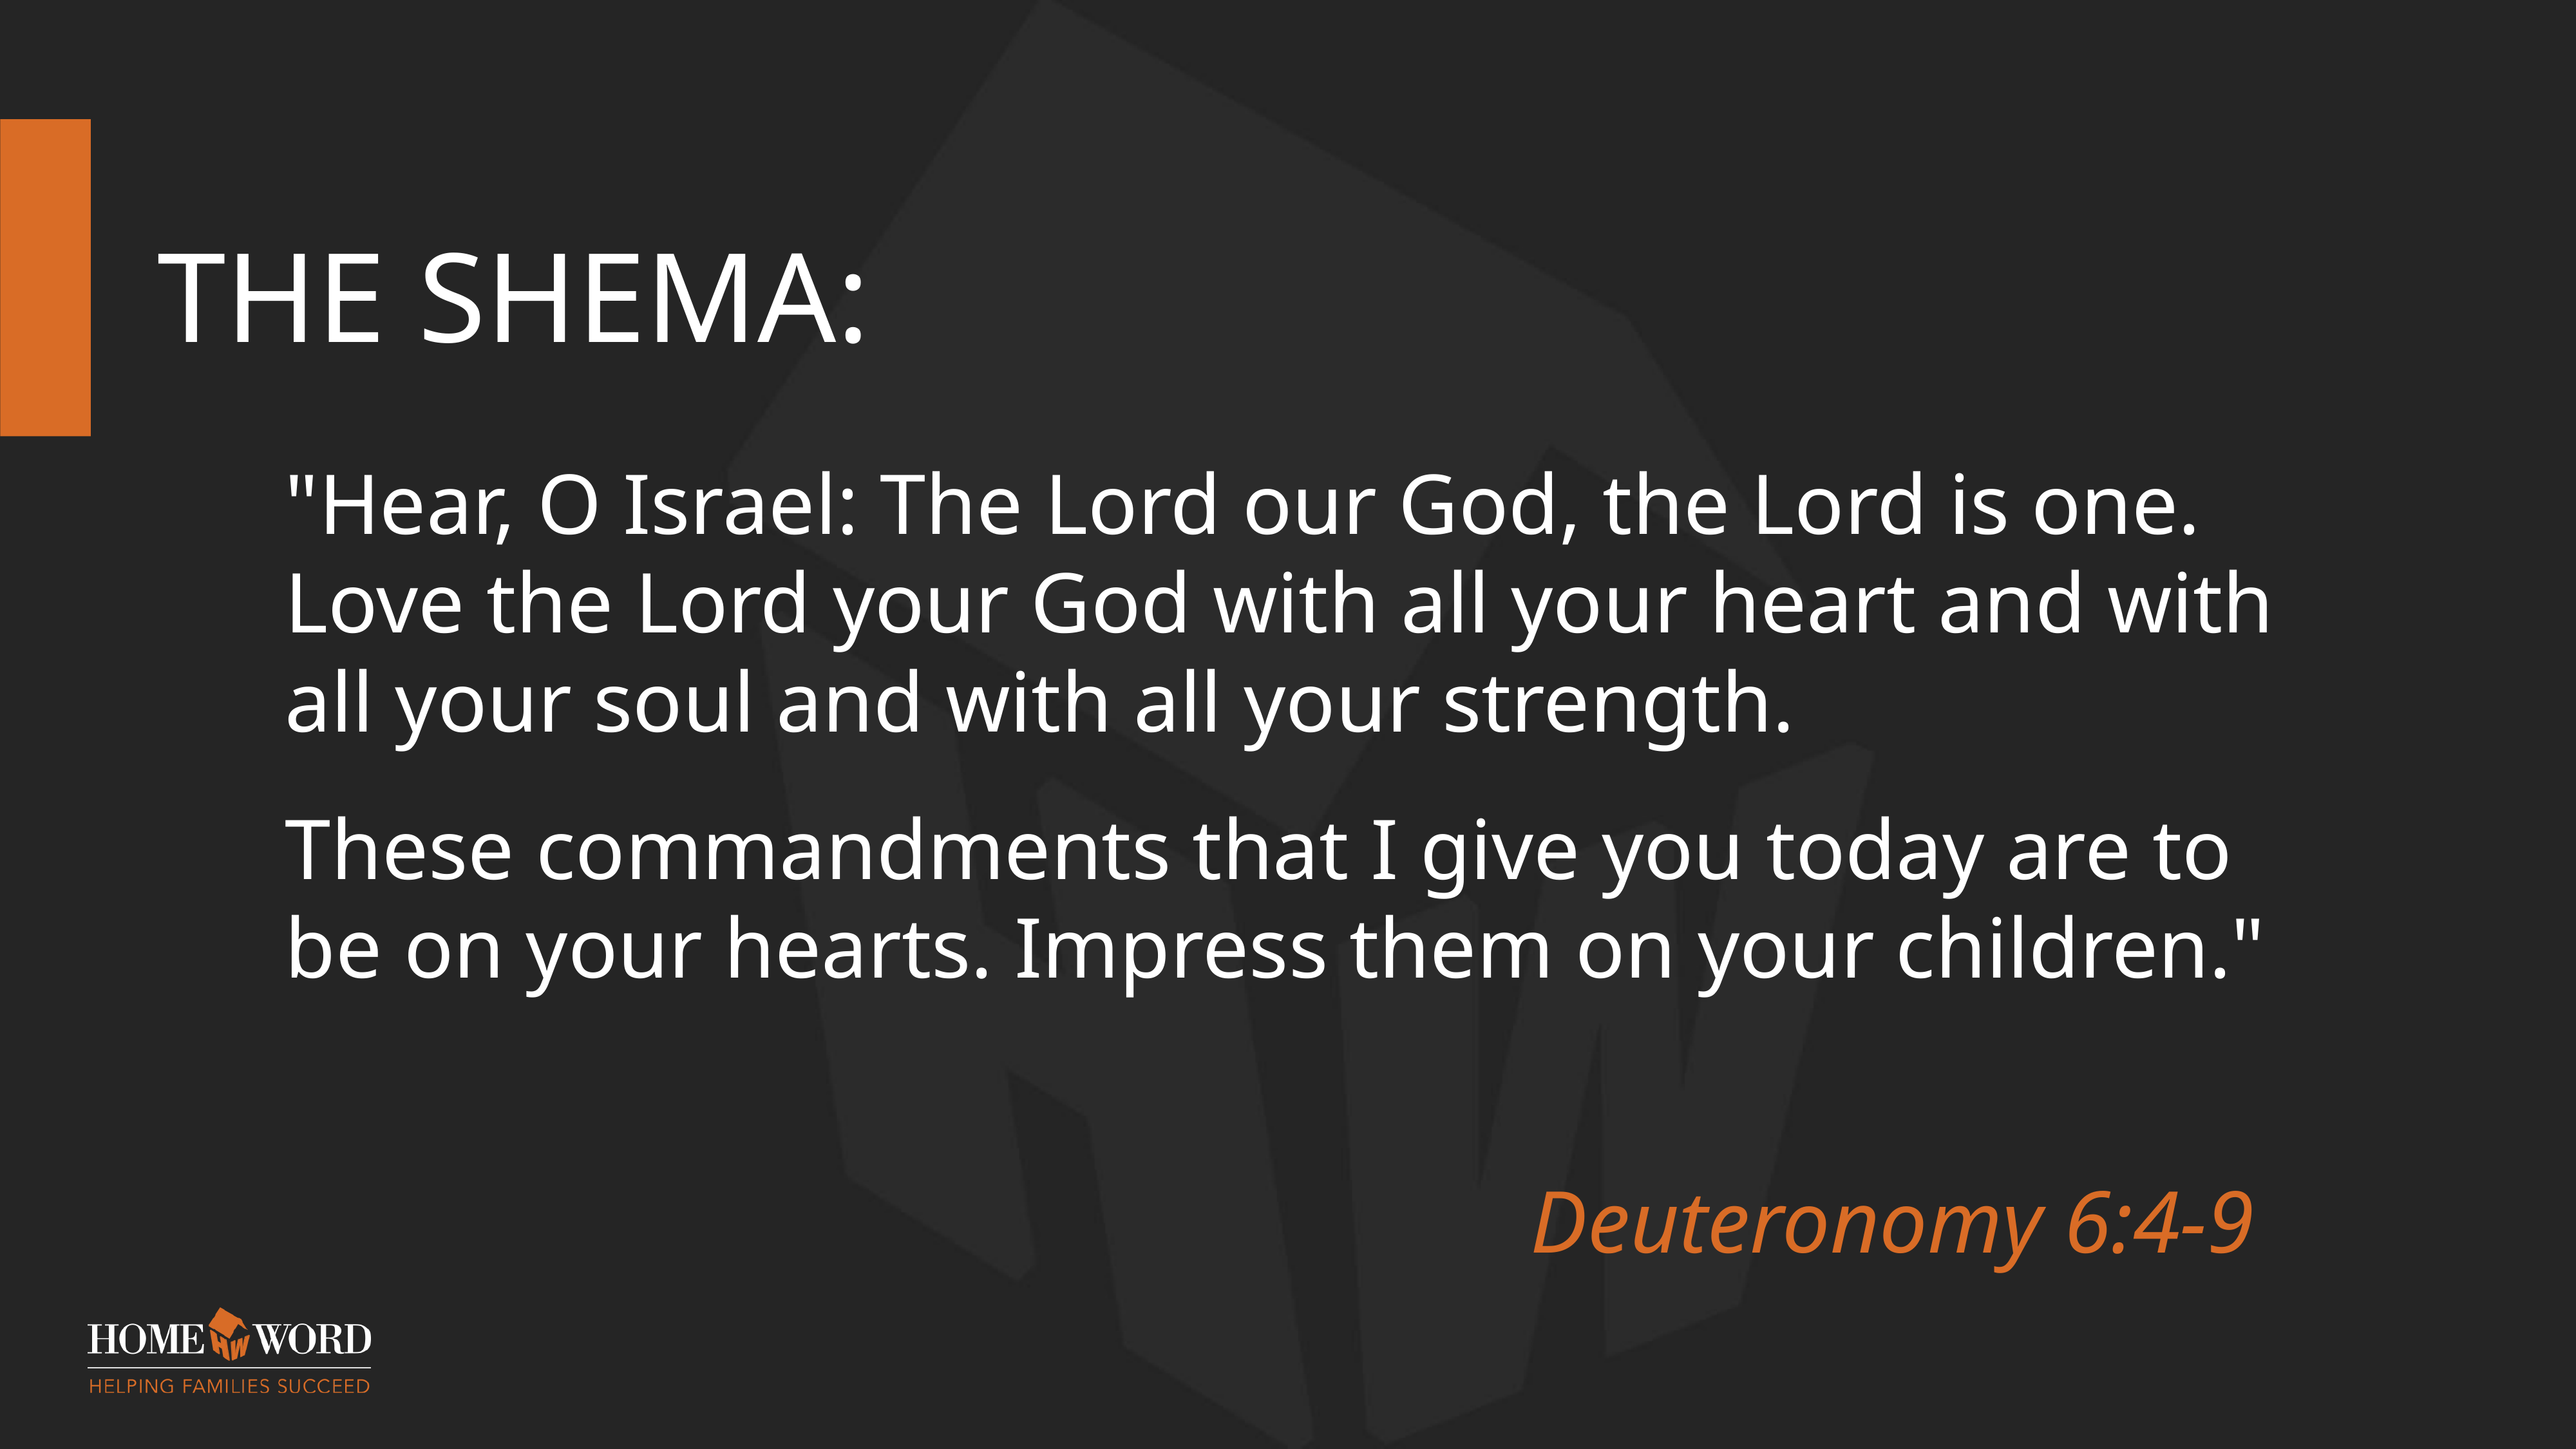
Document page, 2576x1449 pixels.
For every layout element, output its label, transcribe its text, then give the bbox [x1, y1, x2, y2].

title "Hear, O Israel: The Lord our God, the Lord is one. Love the Lord your God with all your heart and with all your soul and with all your strength. These commandments that I give you today are to be on your hearts. Impress them on your children." [279, 446, 2341, 1131]
text_box Deuteronomy 6:4-9 [337, 1162, 2282, 1276]
picture [0, 0, 2576, 1449]
text_box The Shema: [151, 121, 2201, 465]
